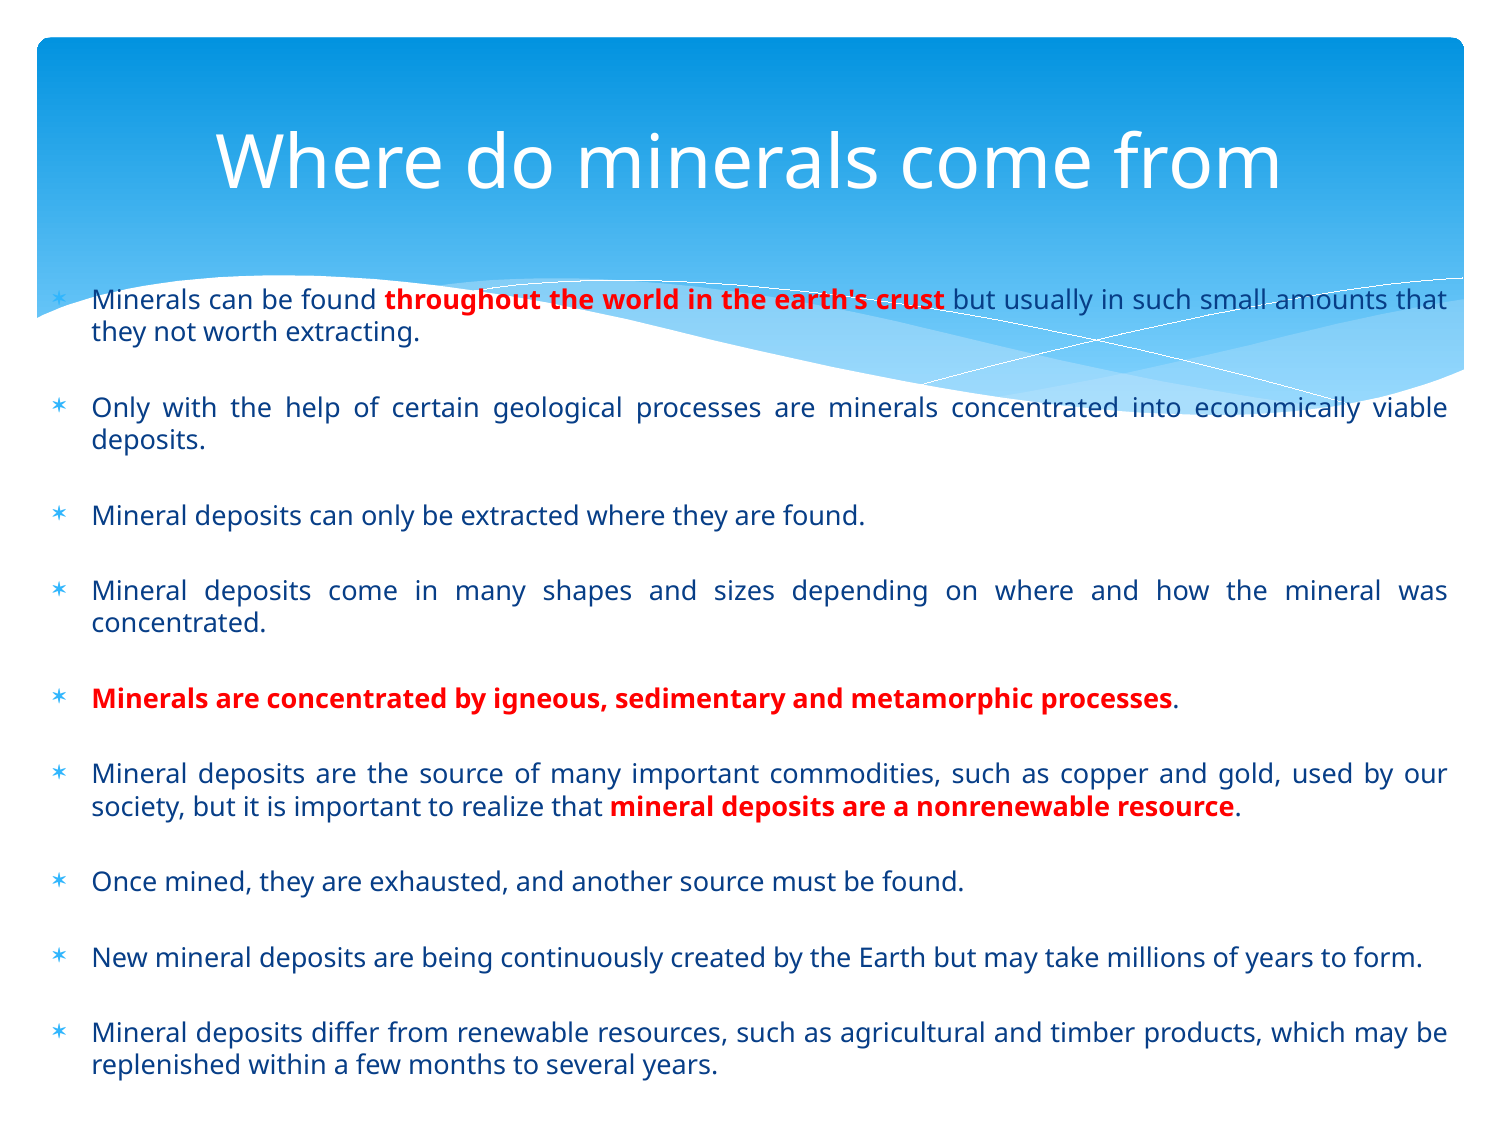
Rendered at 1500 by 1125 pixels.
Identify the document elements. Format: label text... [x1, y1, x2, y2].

list Minerals can be found throughout the world in the earth's crust but usually in such small amounts that they not worth extracting. Only with the help of certain geological processes are minerals concentrated into economically viable deposits. Mineral deposits can only be extracted where they are found. Mineral deposits come in many shapes and sizes depending on where and how the mineral was concentrated. Minerals are concentrated by igneous, sedimentary and metamorphic processes. Mineral deposits are the source of many important commodities, such as copper and gold, used by our society, but it is important to realize that mineral deposits are a nonrenewable resource. Once mined, they are exhausted, and another source must be found. New mineral deposits are being continuously created by the Earth but may take millions of years to form. Mineral deposits differ from renewable resources, such as agricultural and timber products, which may be replenished within a few months to several years. [37, 275, 1463, 1113]
title Where do minerals come from [75, 55, 1425, 261]
